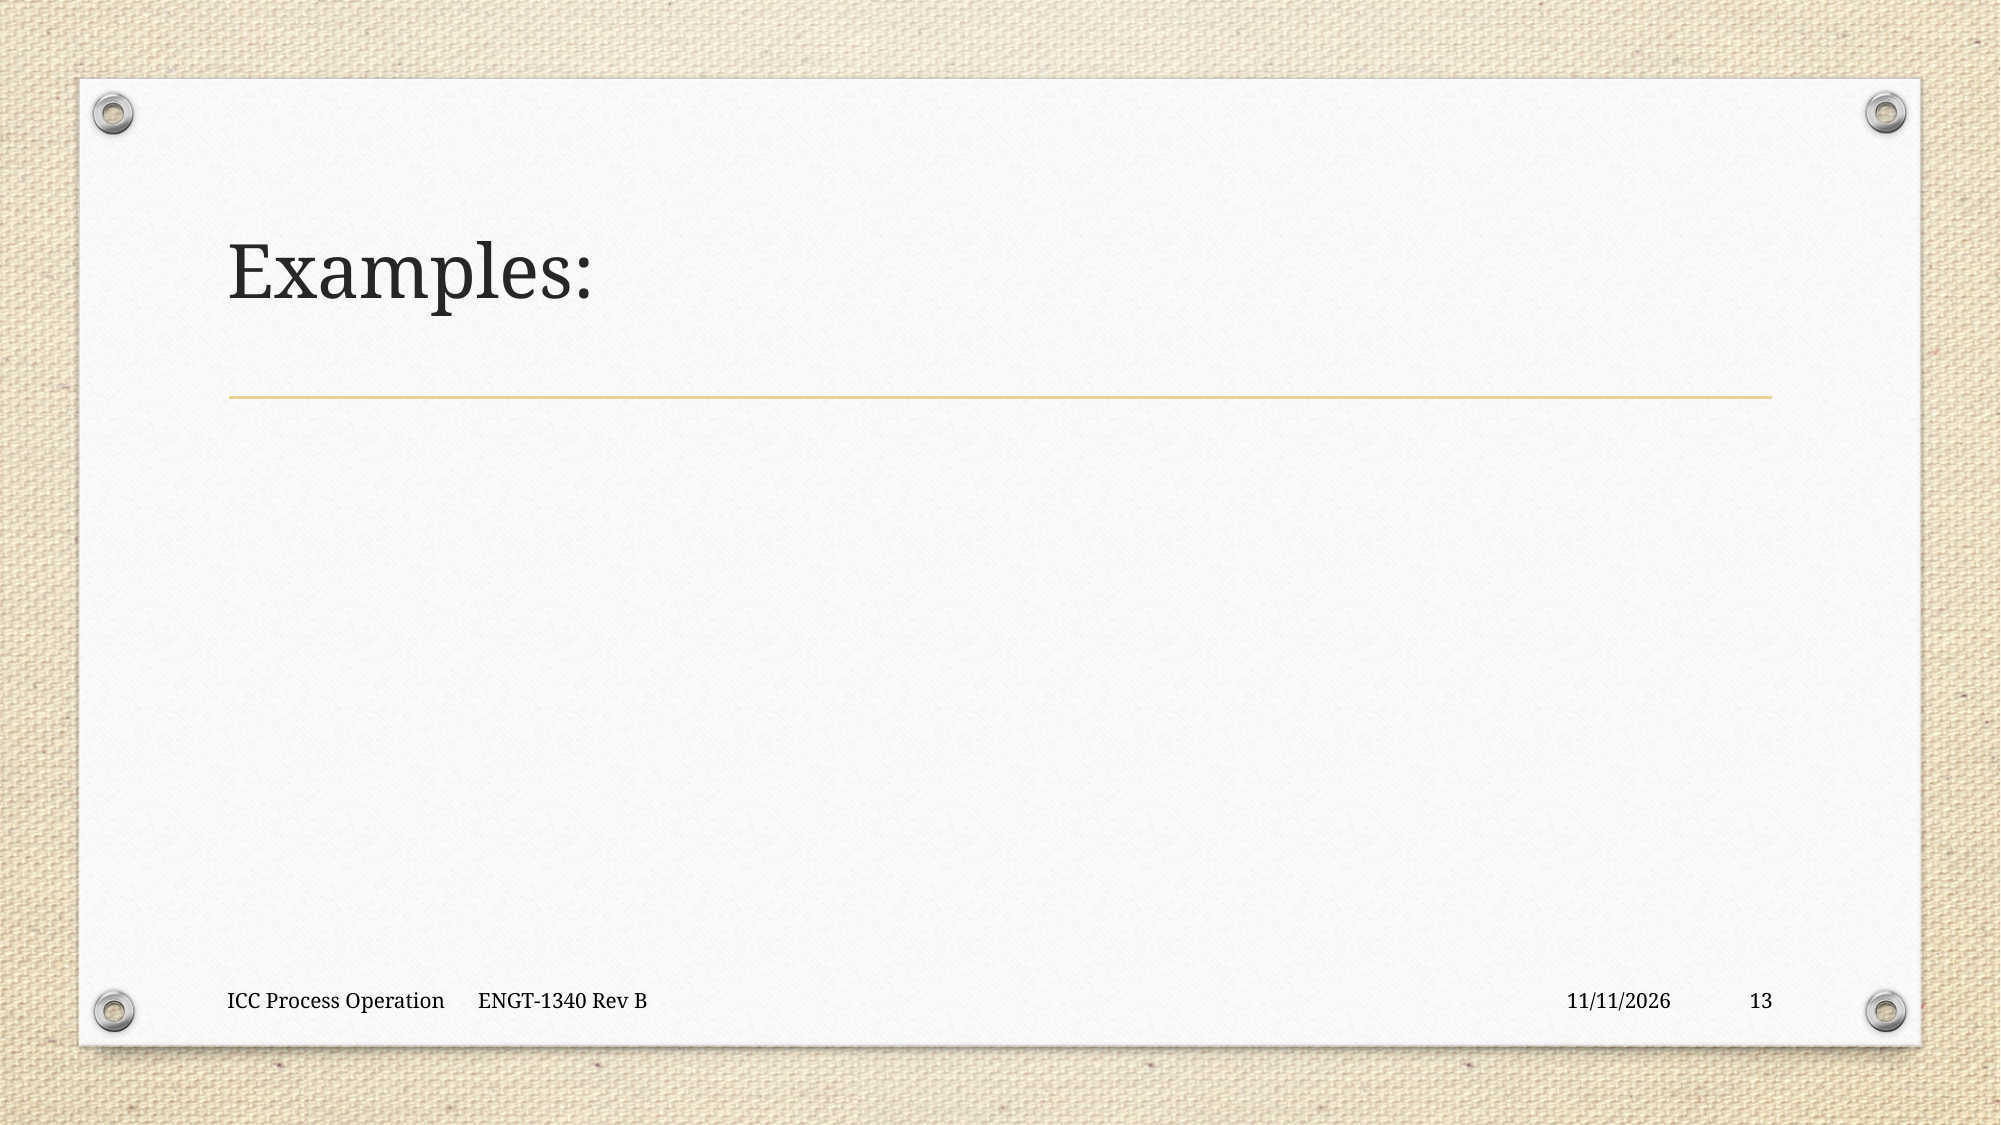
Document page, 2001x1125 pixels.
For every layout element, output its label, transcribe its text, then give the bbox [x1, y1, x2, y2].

picture [0, 0, 2001, 1125]
title Examples: [212, 161, 1788, 375]
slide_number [1423, 979, 1686, 1025]
slide_number 13 [1698, 979, 1788, 1025]
footer ICC Process Operation ENGT-1340 Rev B [212, 979, 1411, 1025]
